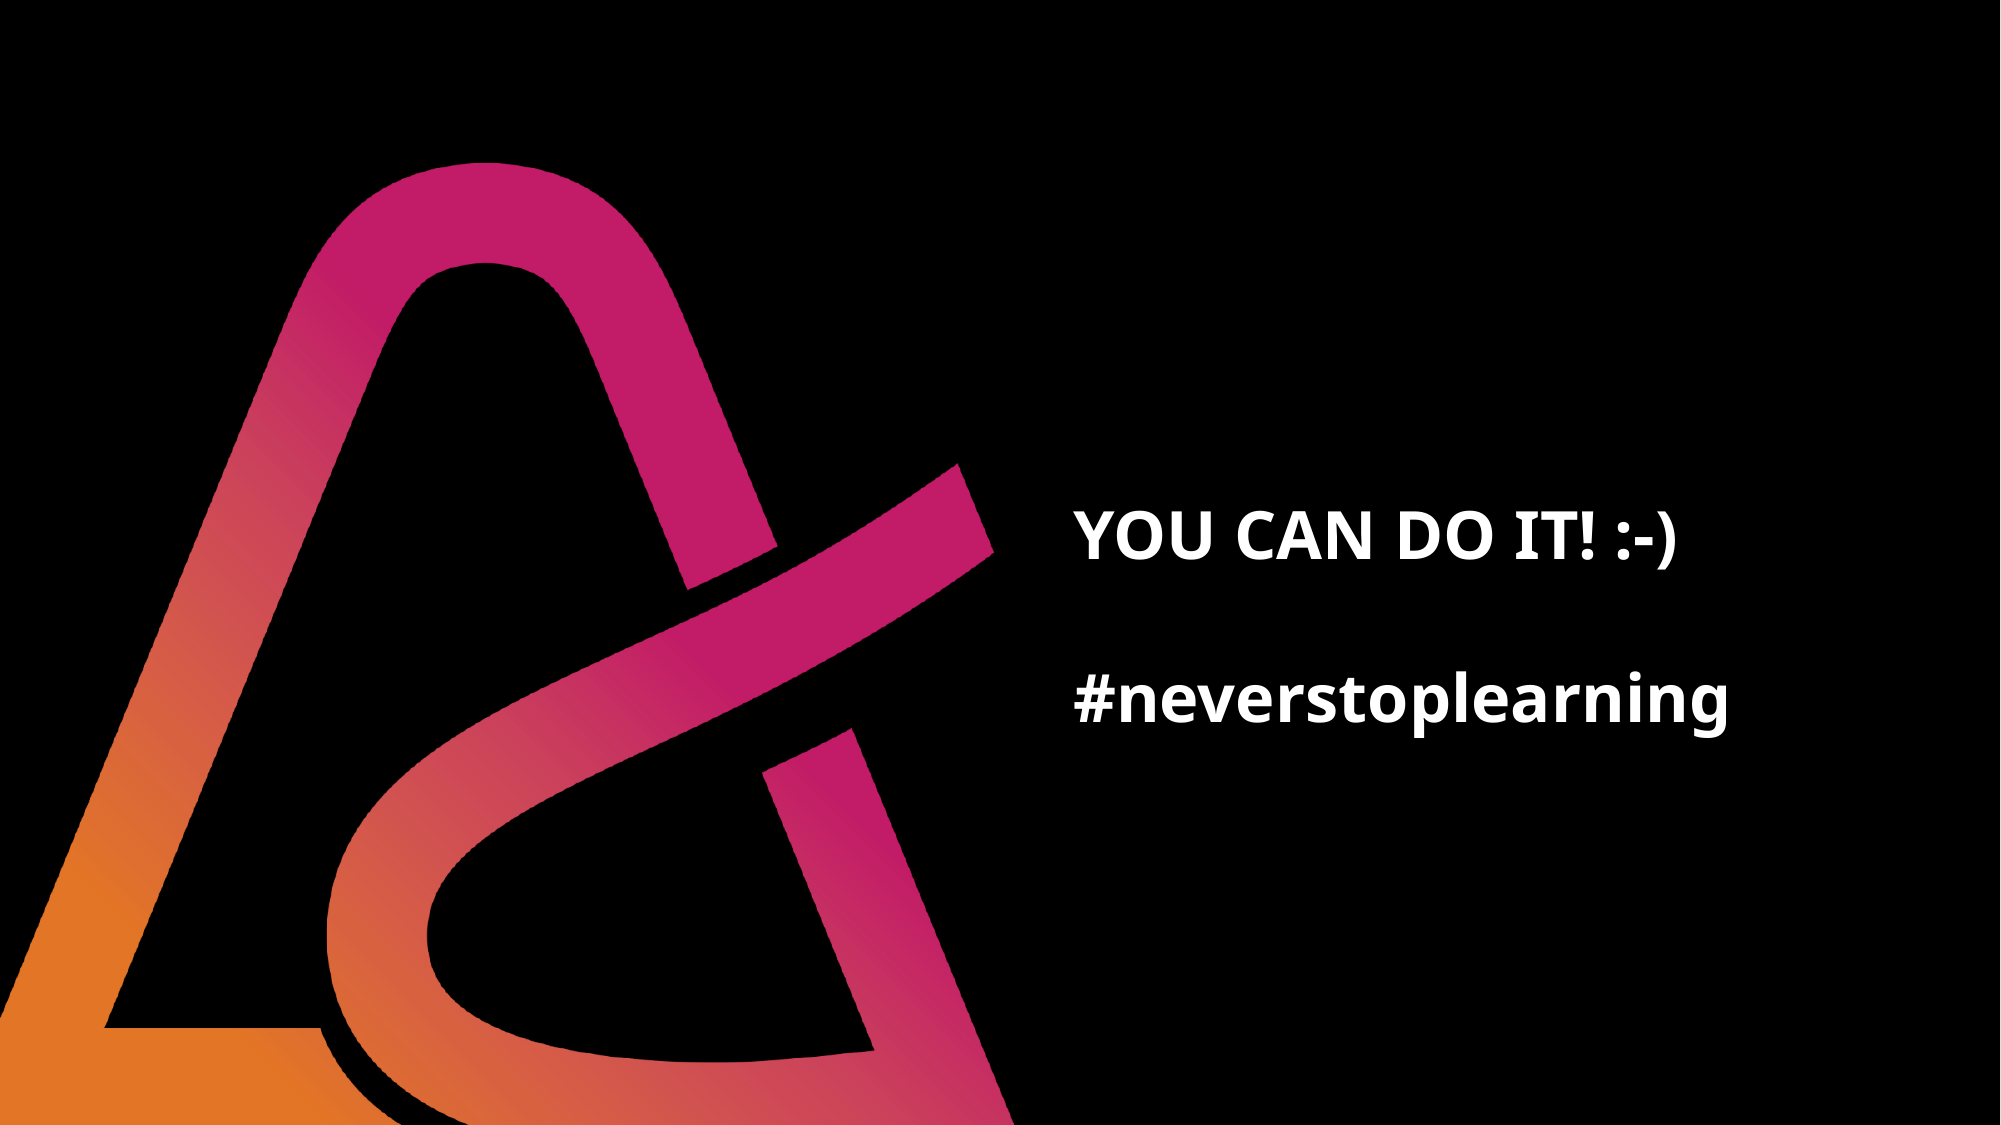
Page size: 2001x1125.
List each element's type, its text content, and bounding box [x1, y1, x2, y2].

picture [0, 143, 1015, 1125]
title YOU CAN DO IT! :-) #neverstoplearning [1058, 478, 1907, 755]
